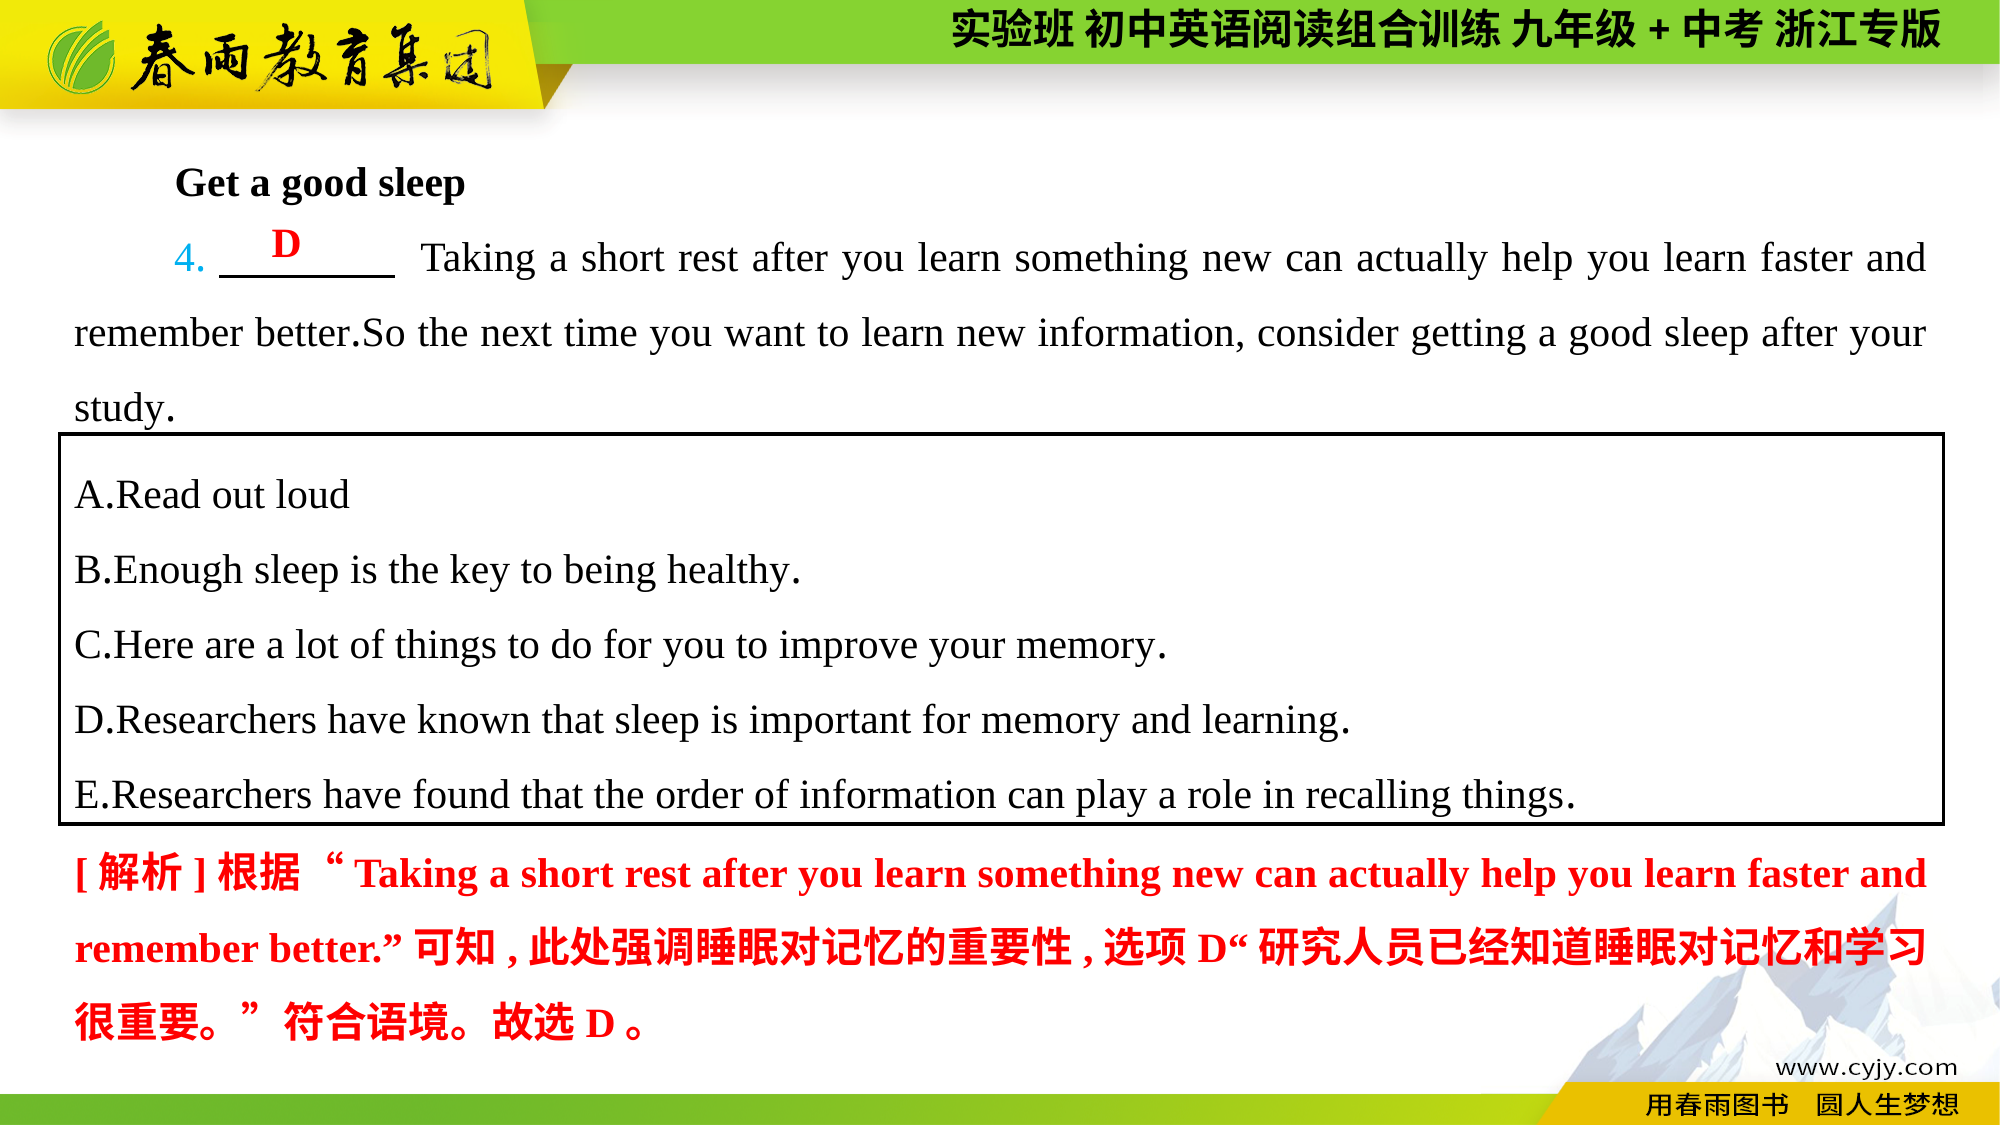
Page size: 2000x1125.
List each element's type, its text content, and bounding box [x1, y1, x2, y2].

list Get a good sleep 4. Taking a short rest after you learn something new can actually help you learn faster and remember better.So the next time you want to learn new information, consider getting a good sleep after your study. [59, 122, 1944, 431]
text_box A.Read out loud B.Enough sleep is the key to being healthy. C.Here are a lot of things to do for you to improve your memory. D.Researchers have known that sleep is important for memory and learning. E.Researchers have found that the order of information can play a role in recalling things. [59, 434, 1944, 813]
picture [0, 0, 2000, 1125]
text_box D [256, 208, 317, 274]
text_box [解析]根据“Taking a short rest after you learn something new can actually help you learn faster and remember better.”可知,此处强调睡眠对记忆的重要性,选项D“研究人员已经知道睡眠对记忆和学习很重要。”符合语境。故选D。 [59, 813, 1944, 1054]
